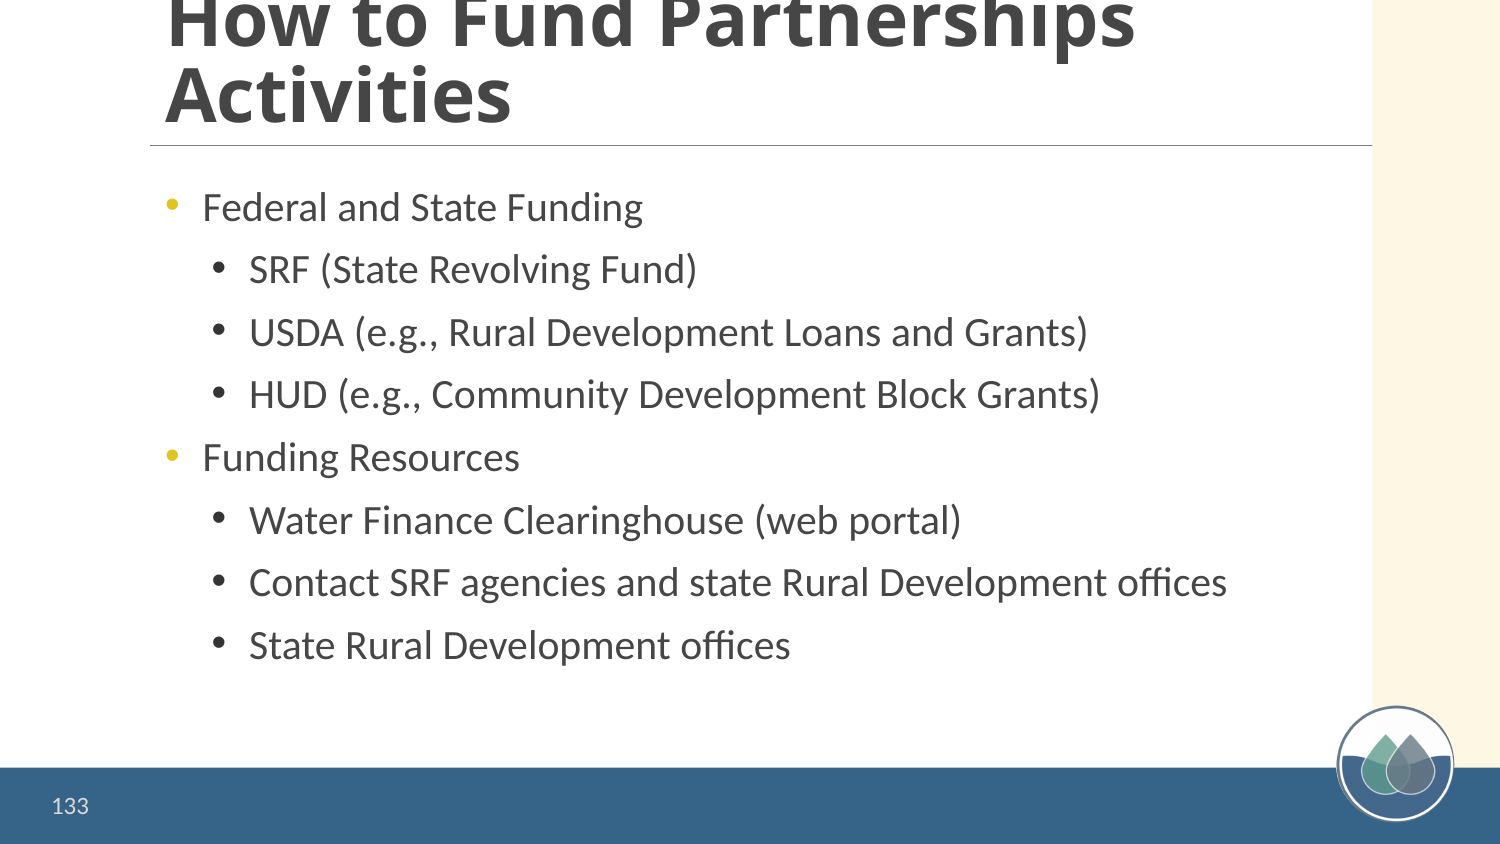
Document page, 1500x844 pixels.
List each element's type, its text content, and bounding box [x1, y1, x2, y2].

title How to Fund Partnerships Activities [150, 21, 1373, 146]
slide_number 133 [16, 782, 124, 828]
list Federal and State Funding SRF (State Revolving Fund) USDA (e.g., Rural Development Loans and Grants) HUD (e.g., Community Development Block Grants) Funding Resources Water Finance Clearinghouse (web portal) Contact SRF agencies and state Rural Development offices State Rural Development offices [150, 171, 1373, 760]
